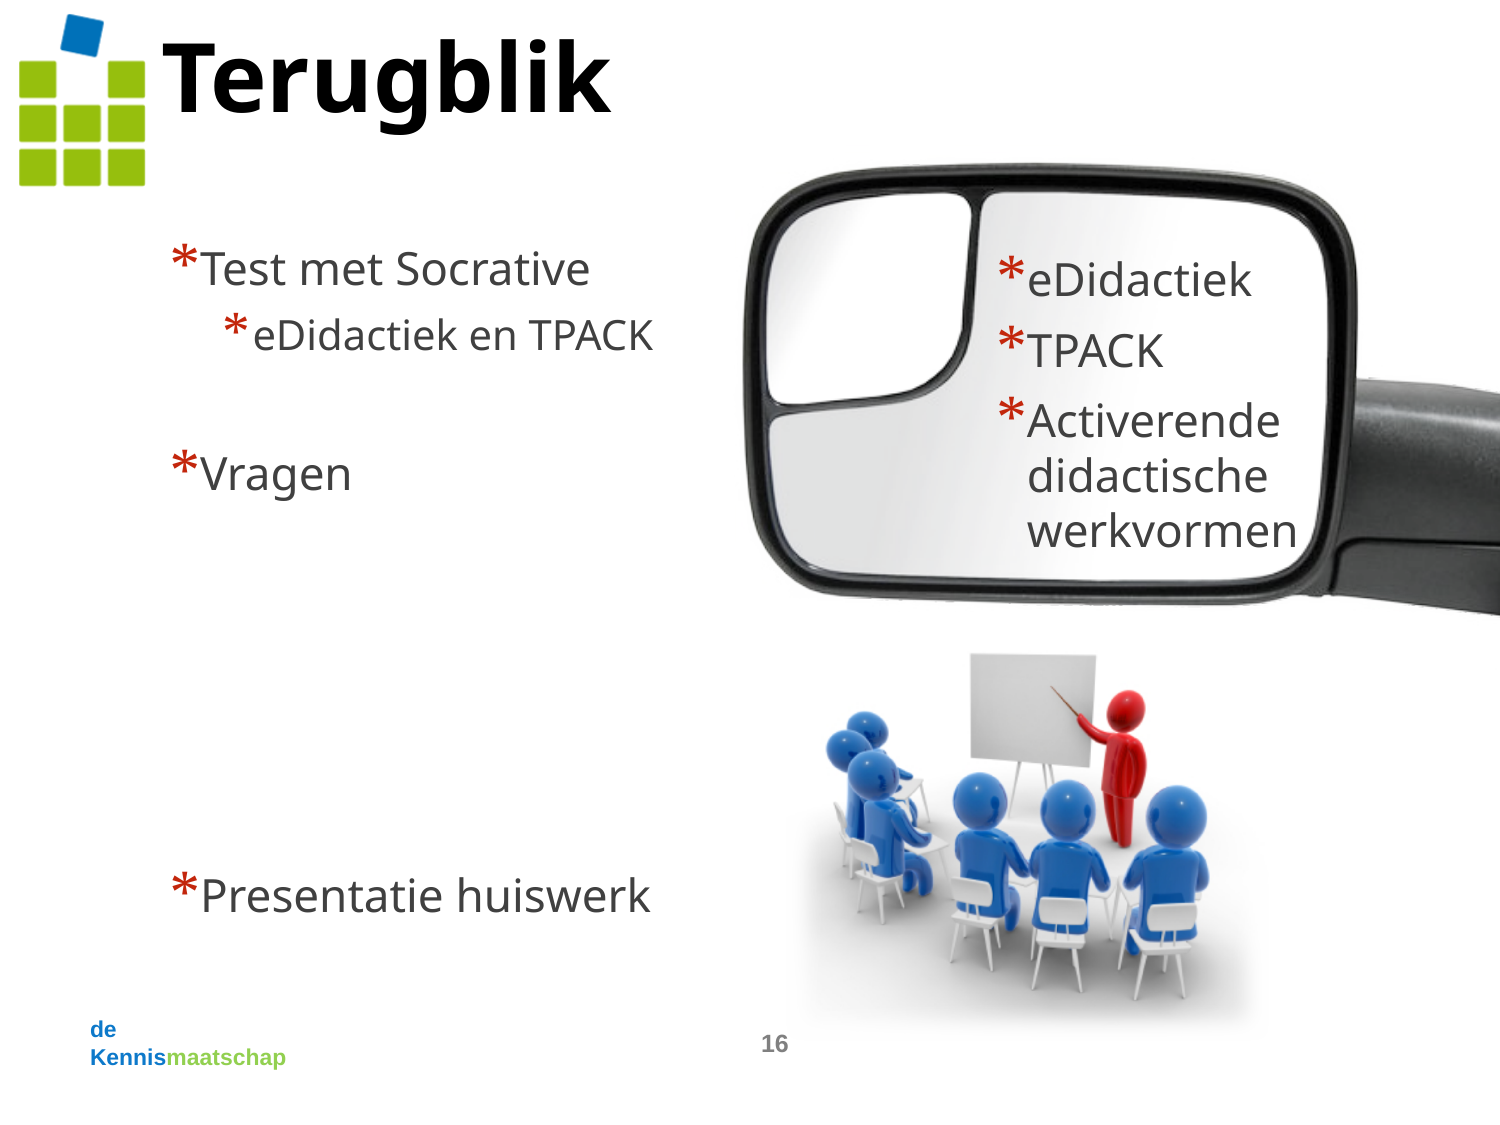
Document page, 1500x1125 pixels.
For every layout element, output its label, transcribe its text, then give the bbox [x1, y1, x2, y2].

picture [17, 3, 147, 197]
title Terugblik [146, 8, 1495, 197]
slide_number 16 [624, 1012, 925, 1073]
picture [678, 89, 1500, 1042]
footer de Kennismaatschap [75, 1012, 624, 1073]
list Test met Socrative eDidactiek en TPACK Vragen Presentatie huiswerk [147, 231, 779, 965]
